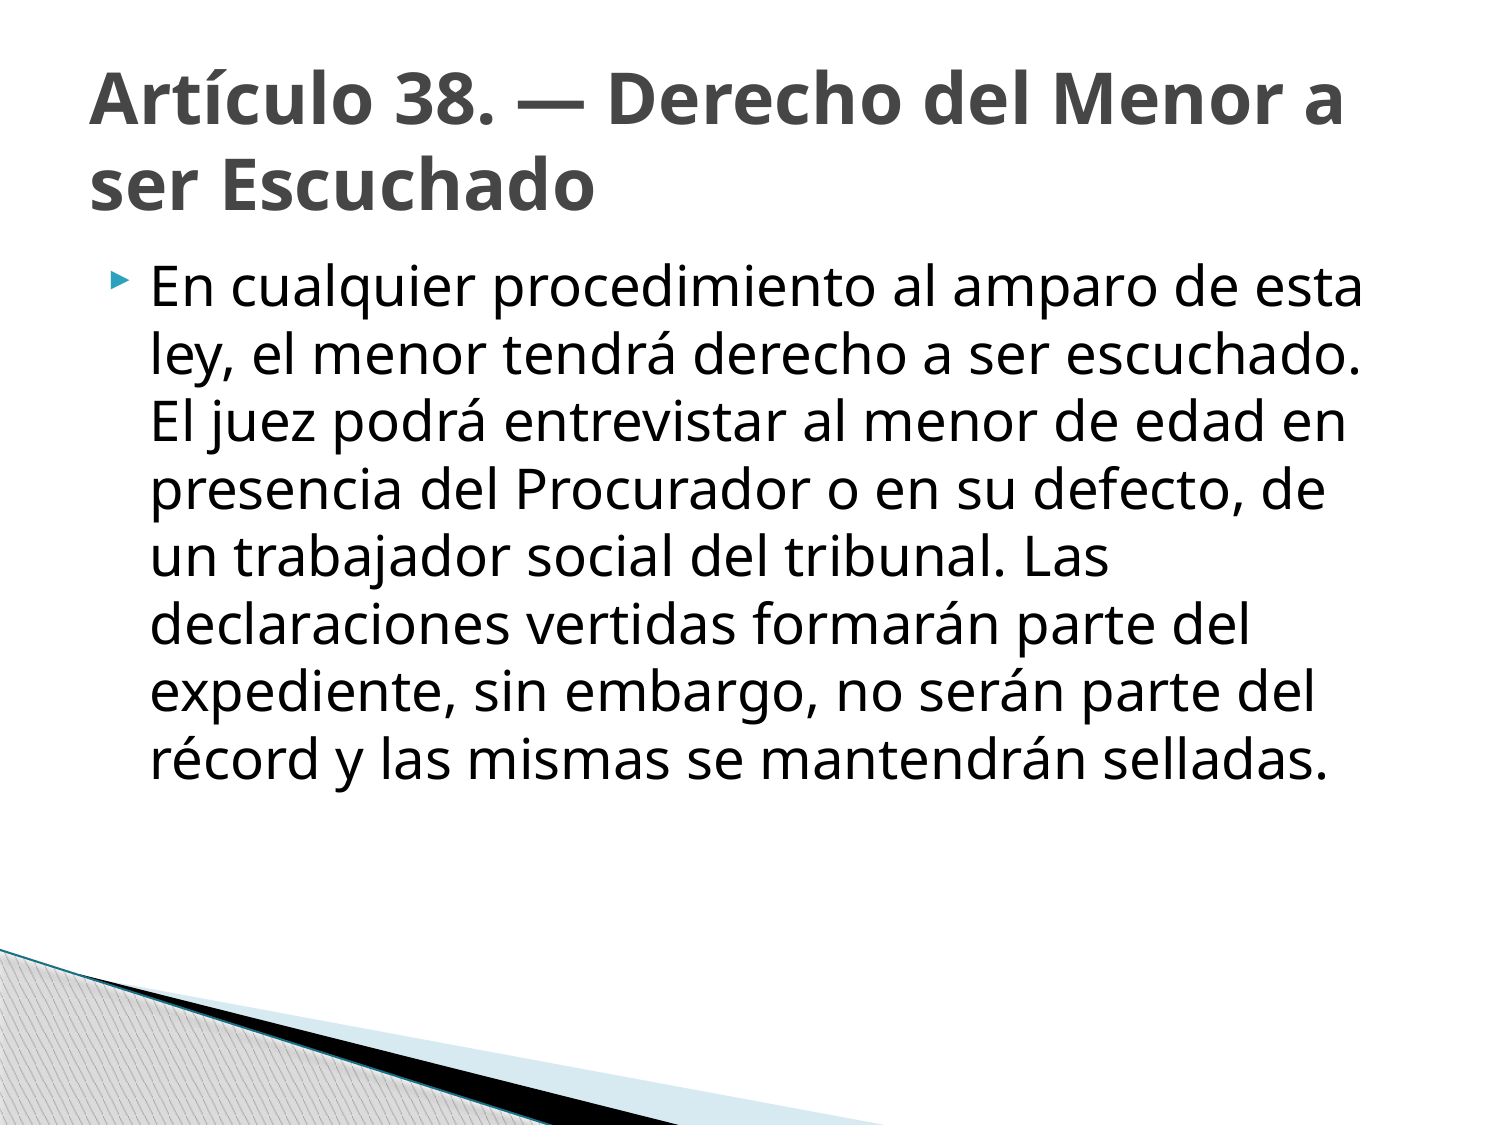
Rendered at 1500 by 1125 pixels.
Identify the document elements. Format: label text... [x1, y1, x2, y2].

title Artículo 38. — Derecho del Menor a ser Escuchado [75, 45, 1425, 233]
list En cualquier procedimiento al amparo de esta ley, el menor tendrá derecho a ser escuchado. El juez podrá entrevistar al menor de edad en presencia del Procurador o en su defecto, de un trabajador social del tribunal. Las declaraciones vertidas formarán parte del expediente, sin embargo, no serán parte del récord y las mismas se mantendrán selladas. [75, 243, 1425, 986]
